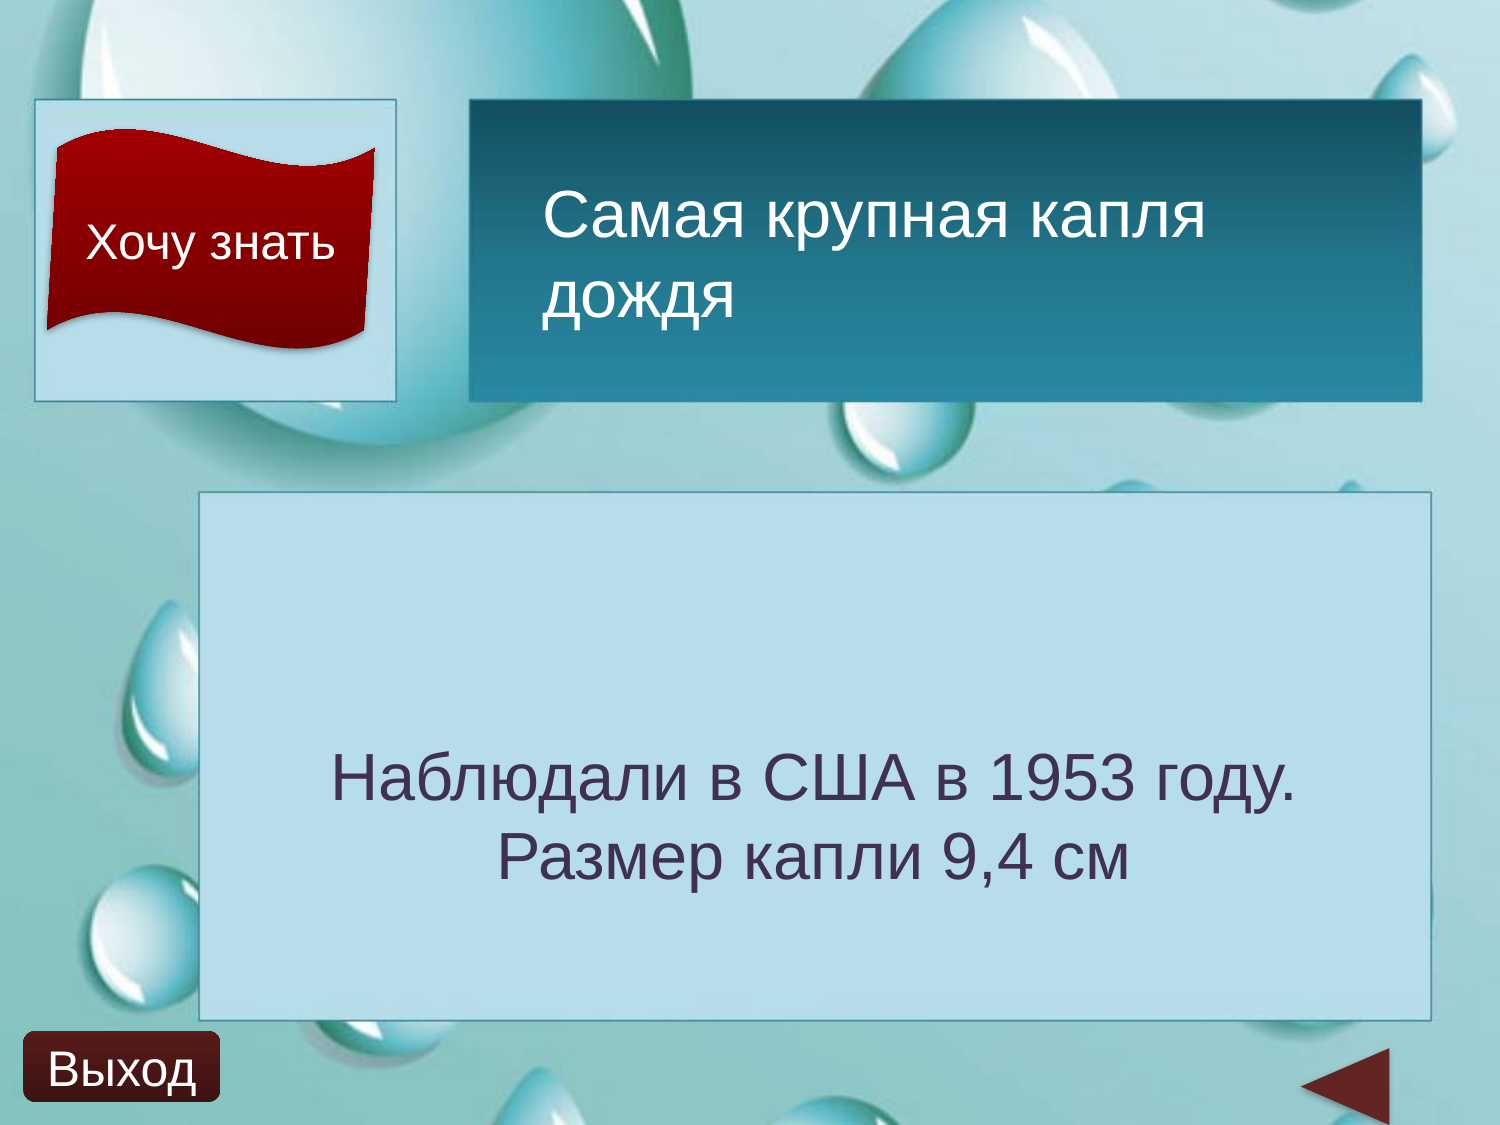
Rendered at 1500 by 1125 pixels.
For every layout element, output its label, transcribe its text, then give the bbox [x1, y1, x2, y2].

text_box Выход [21, 1029, 223, 1105]
text_box Хочу знать [46, 128, 376, 350]
text_box [1298, 1046, 1392, 1125]
text_box Самая крупная капля дождя [525, 174, 1338, 328]
text_box Наблюдали в США в 1953 году. Размер капли 9,4 см [209, 736, 1420, 890]
picture [0, 0, 1500, 1125]
